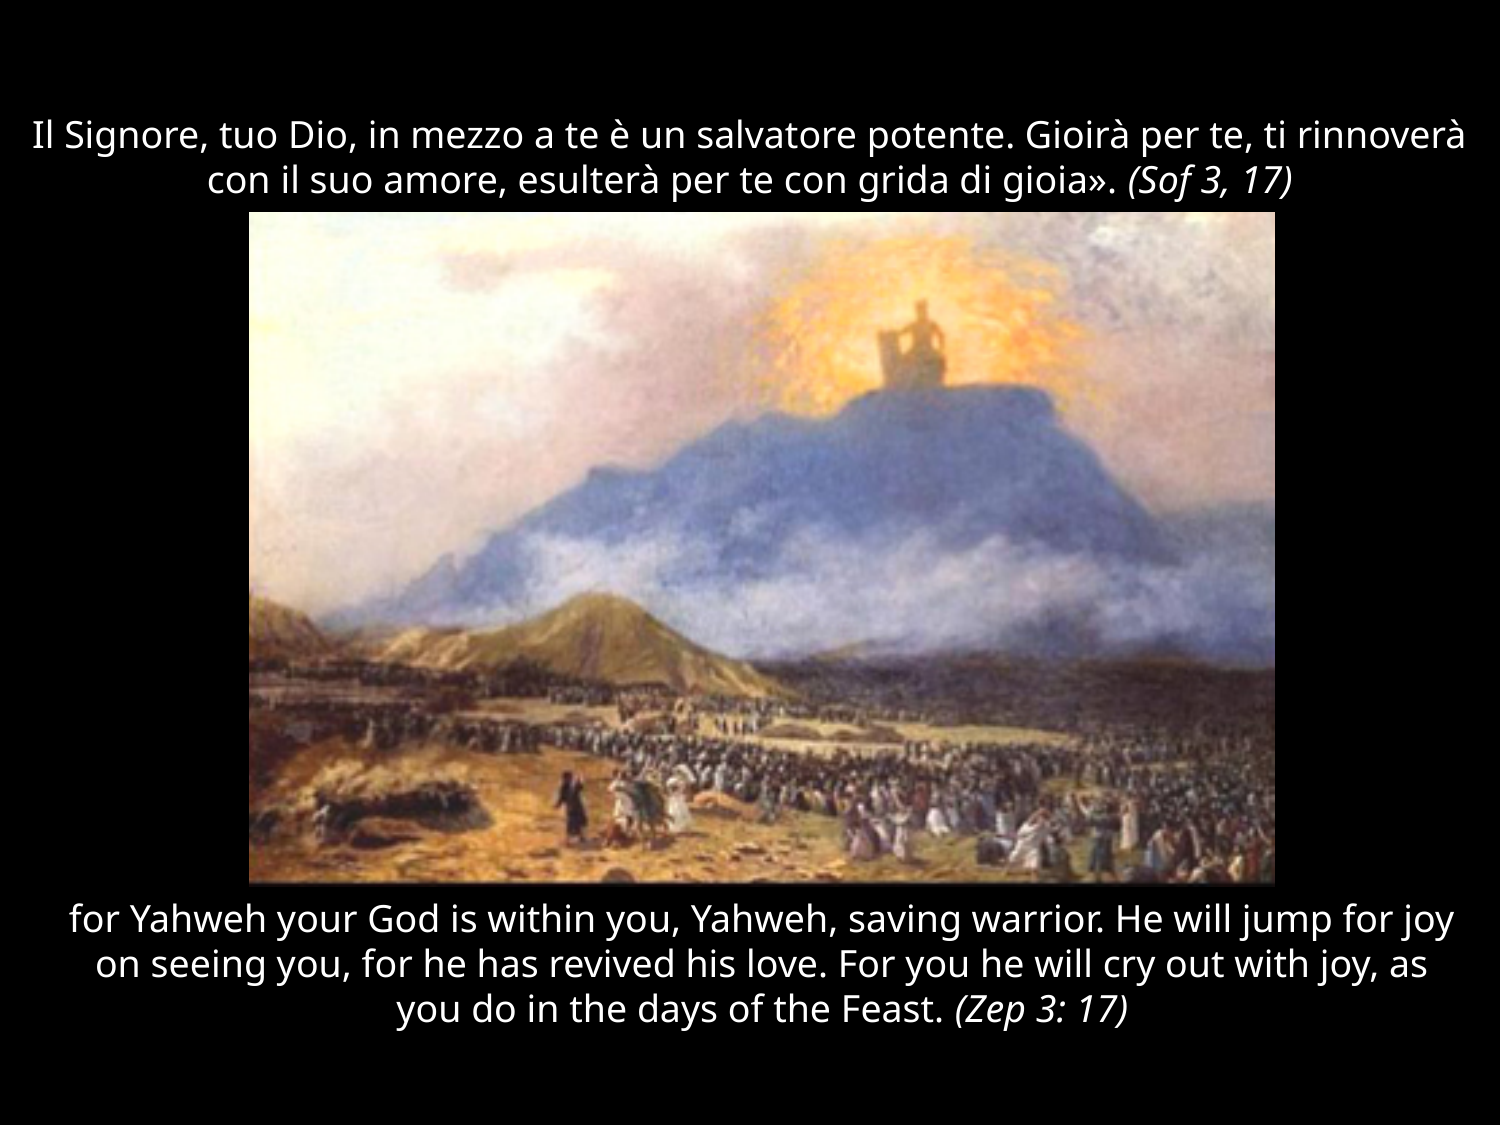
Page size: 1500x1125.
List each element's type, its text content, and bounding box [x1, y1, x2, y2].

text_box for Yahweh your God is within you, Yahweh, saving warrior. He will jump for joy on seeing you, for he has revived his love. For you he will cry out with joy, as you do in the days of the Feast. (Zep 3: 17) [49, 887, 1475, 1038]
picture [249, 212, 1275, 887]
title Il Signore, tuo Dio, in mezzo a te è un salvatore potente. Gioirà per te, ti rinnoverà con il suo amore, esulterà per te con grida di gioia». (Sof 3, 17) [0, 62, 1500, 250]
